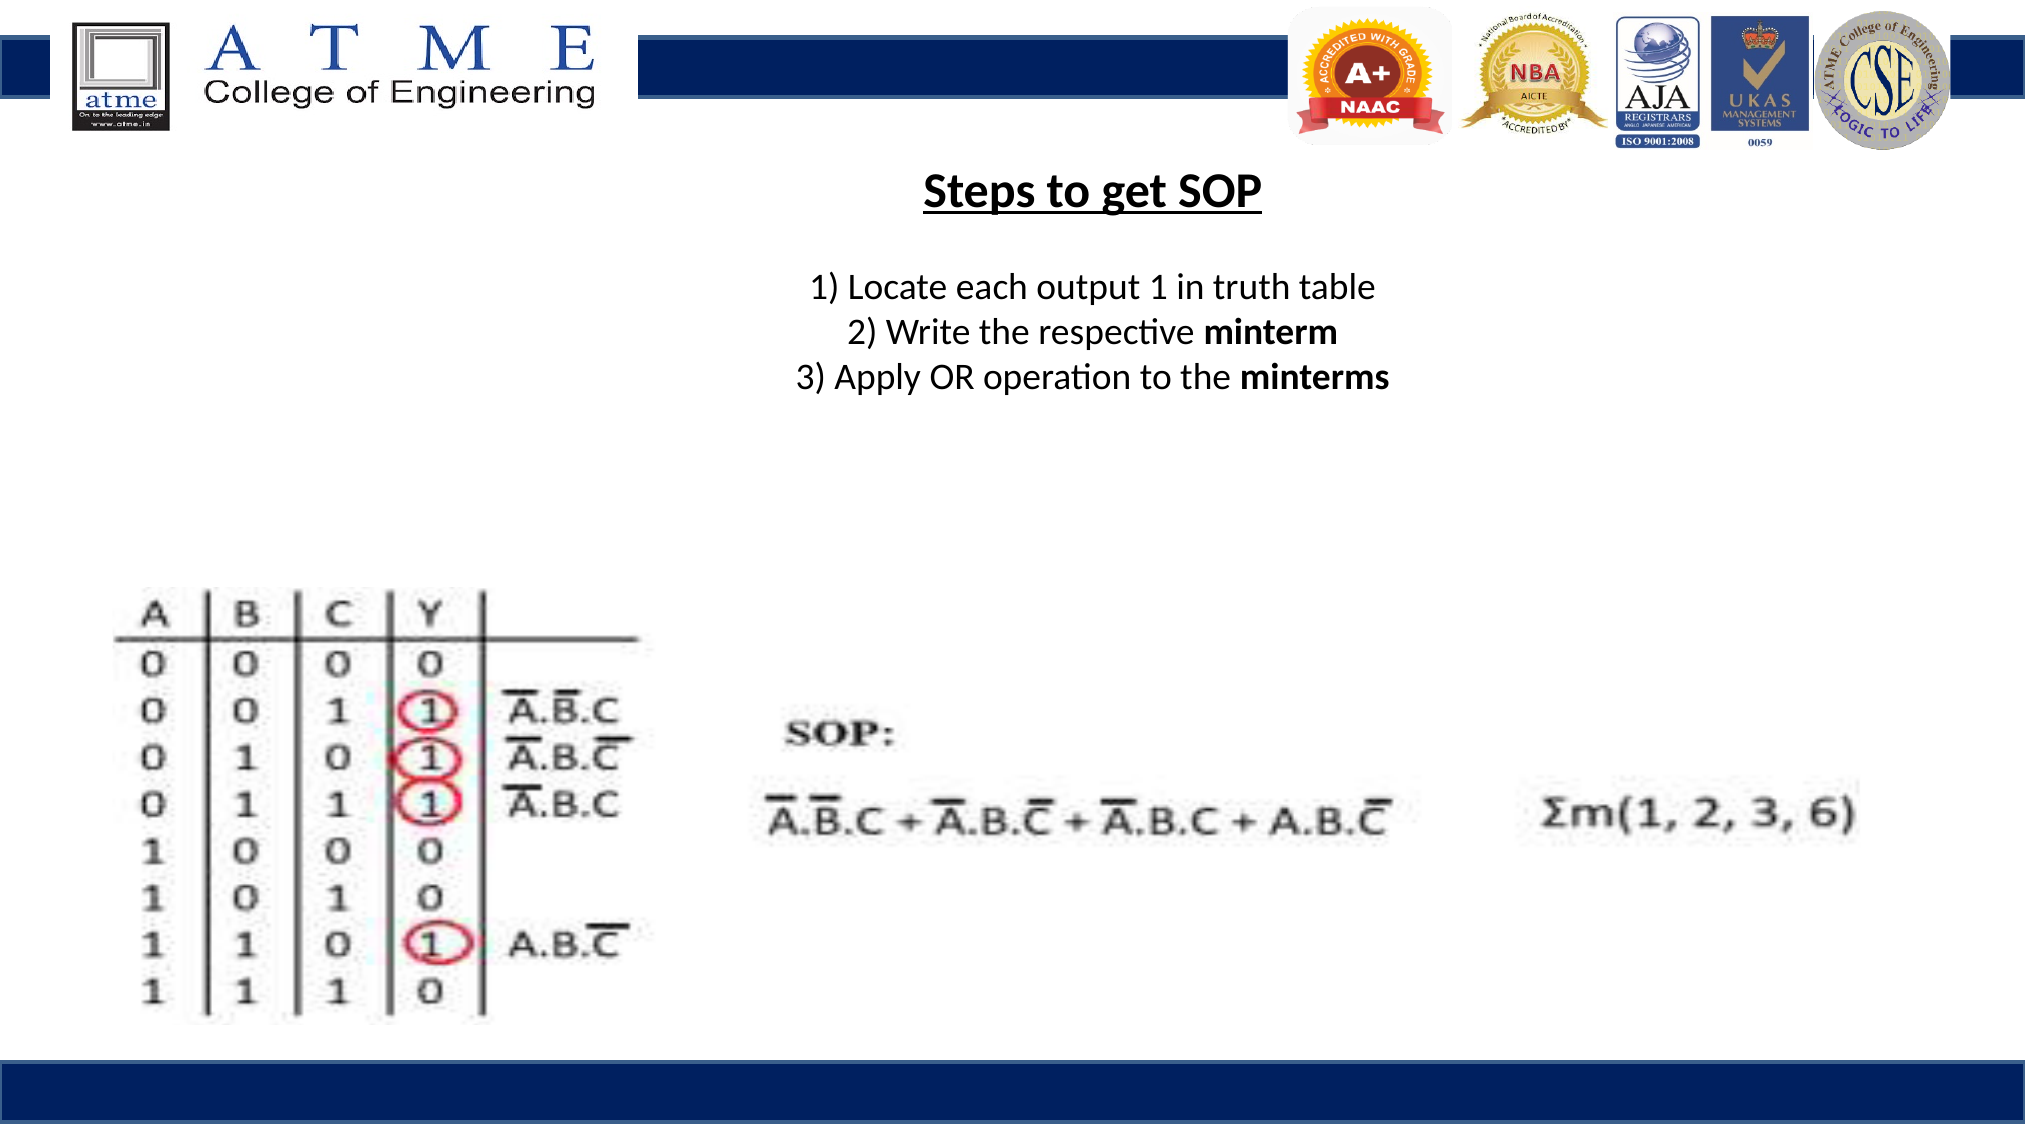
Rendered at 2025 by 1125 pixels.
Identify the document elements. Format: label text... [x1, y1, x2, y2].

picture [50, 0, 638, 150]
title Steps to get SOP 1) Locate each output 1 in truth table 2) Write the respective minterm 3) Apply OR operation to the minterms [262, 149, 1923, 438]
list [112, 587, 1861, 1026]
picture [1287, 6, 1813, 149]
picture [1814, 9, 1951, 151]
